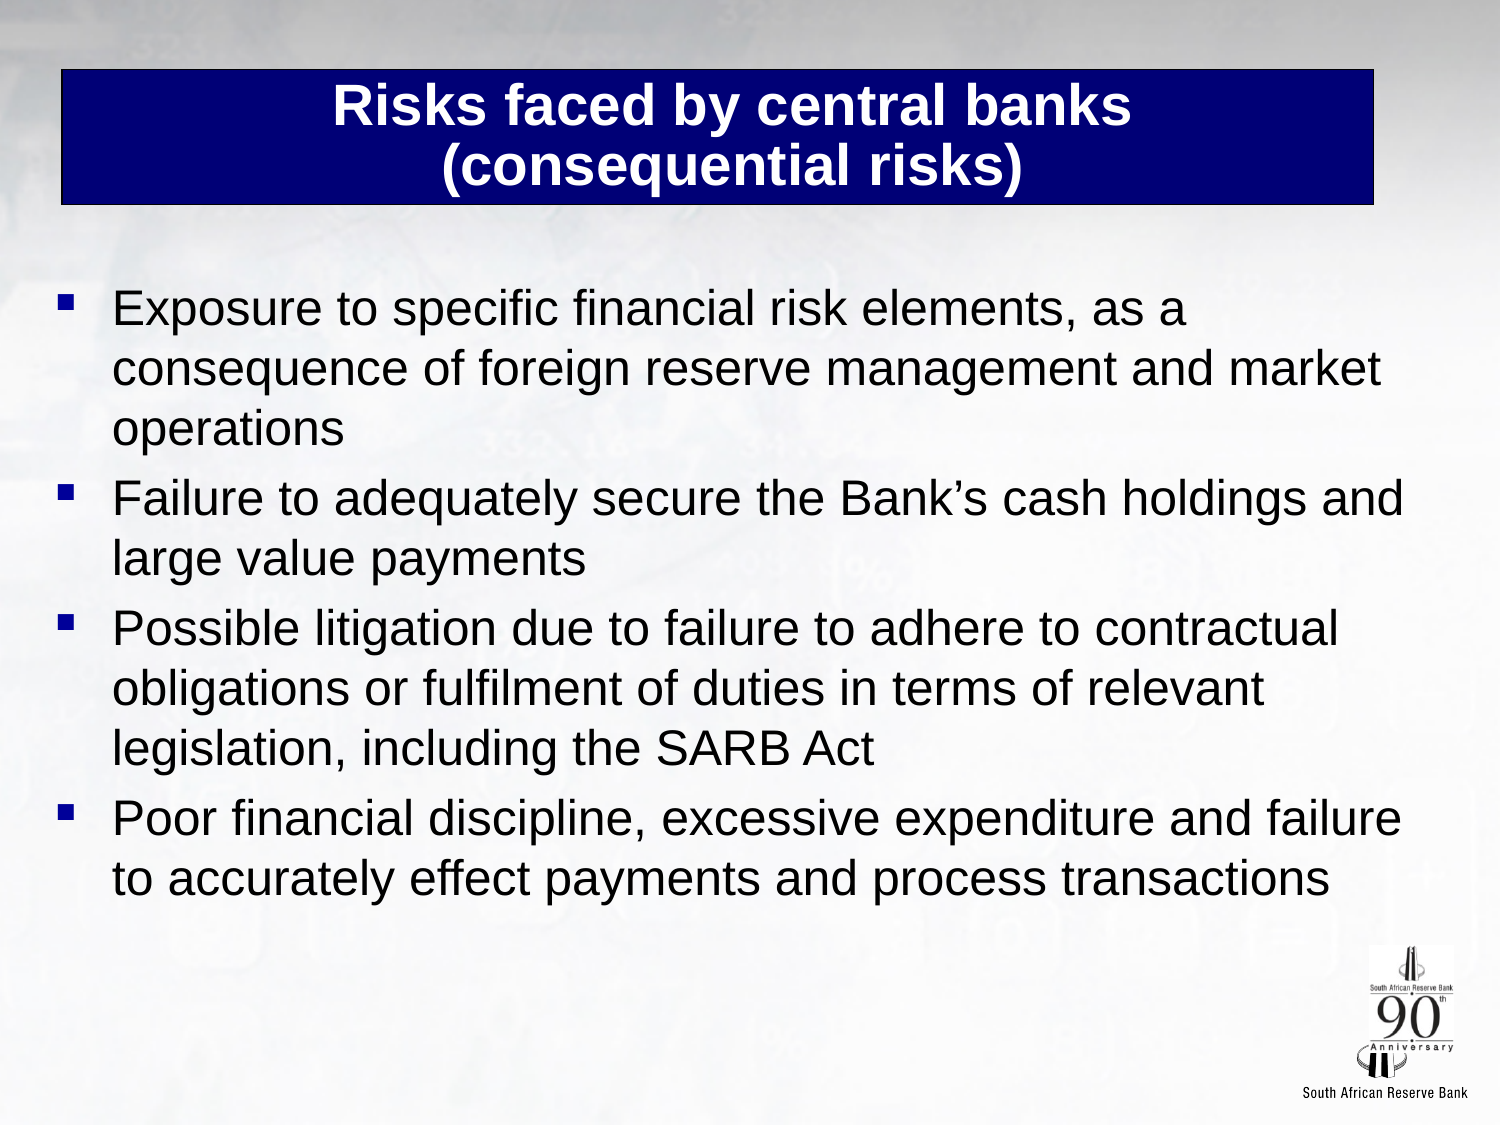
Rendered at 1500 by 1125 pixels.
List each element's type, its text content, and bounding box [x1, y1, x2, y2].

title Risks faced by central banks (consequential risks) [61, 69, 1374, 205]
picture [0, 0, 1500, 1125]
list Exposure to specific financial risk elements, as a consequence of foreign reserve management and market operations Failure to adequately secure the Bank’s cash holdings and large value payments Possible litigation due to failure to adhere to contractual obligations or fulfilment of duties in terms of relevant legislation, including the SARB Act Poor financial discipline, excessive expenditure and failure to accurately effect payments and process transactions [40, 267, 1438, 1013]
